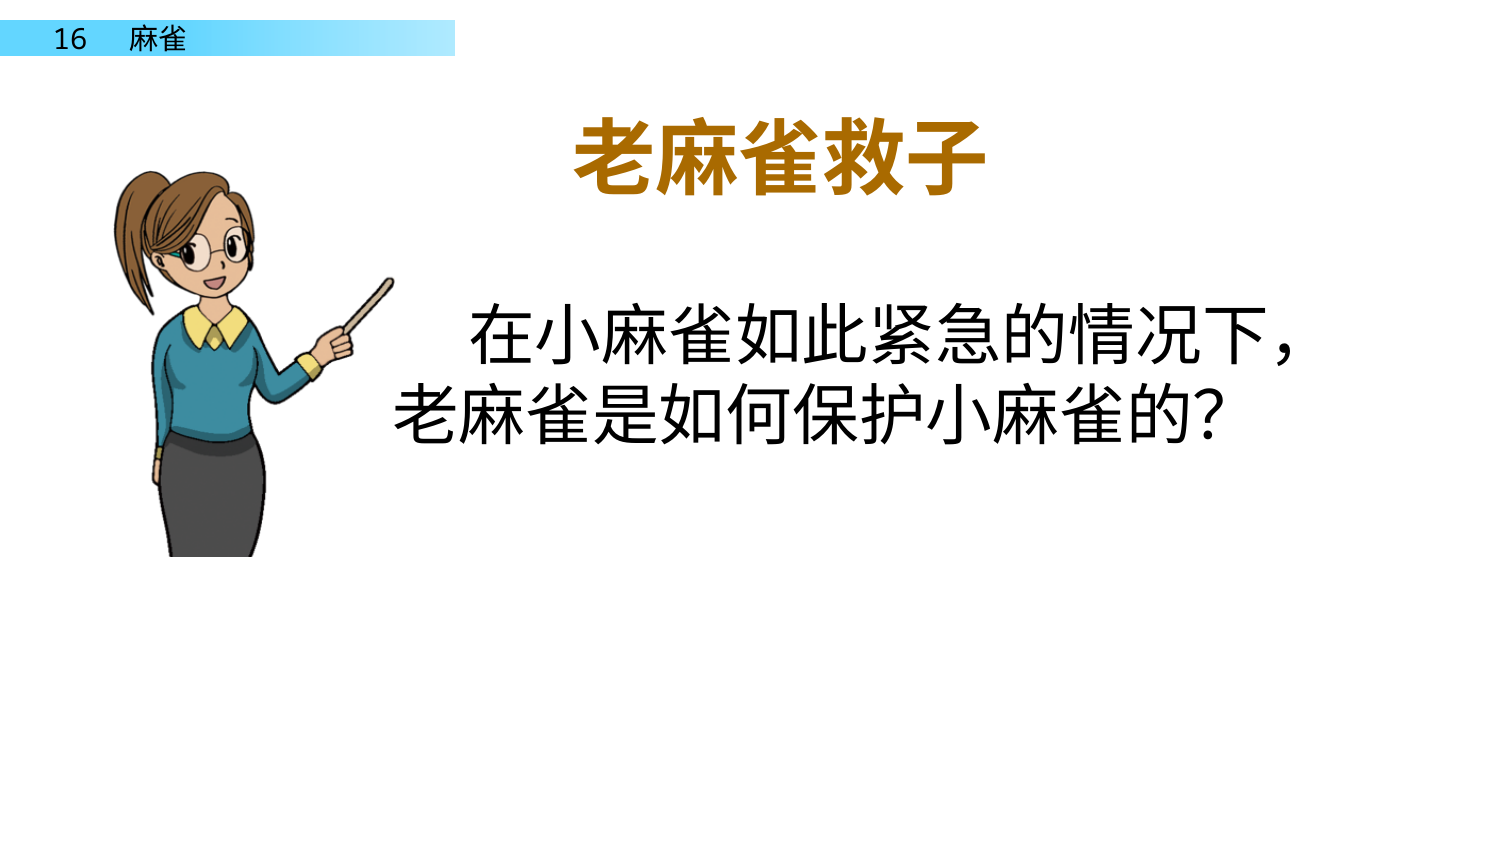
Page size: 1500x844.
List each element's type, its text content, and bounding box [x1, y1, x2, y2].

text_box 老麻雀救子 [557, 97, 1077, 213]
text_box 在小麻雀如此紧急的情况下，老麻雀是如何保护小麻雀的？ [399, 285, 1348, 460]
picture [112, 170, 395, 557]
